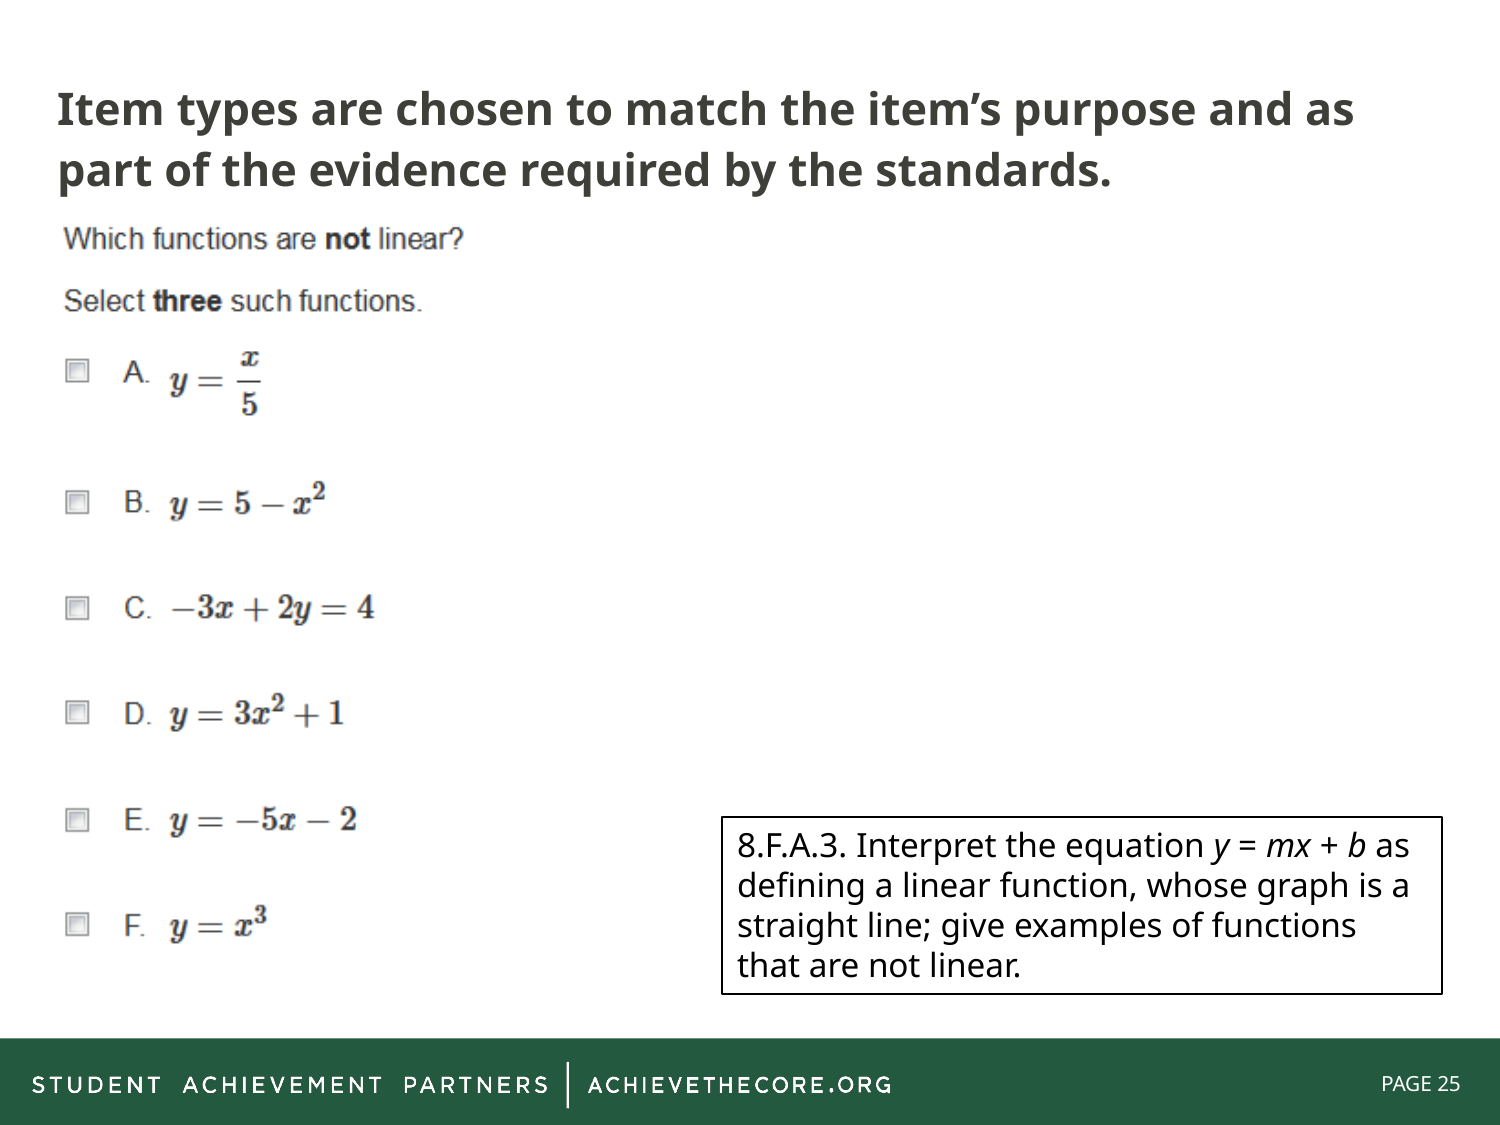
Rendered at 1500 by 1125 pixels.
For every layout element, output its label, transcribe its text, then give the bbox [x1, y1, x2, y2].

text_box 8.F.A.3. Interpret the equation y = mx + b as defining a linear function, whose graph is a straight line; give examples of functions that are not linear. [722, 816, 1442, 995]
title Item types are chosen to match the item’s purpose and as part of the evidence required by the standards. [41, 45, 1397, 233]
picture [52, 212, 472, 962]
picture [12, 1055, 911, 1112]
